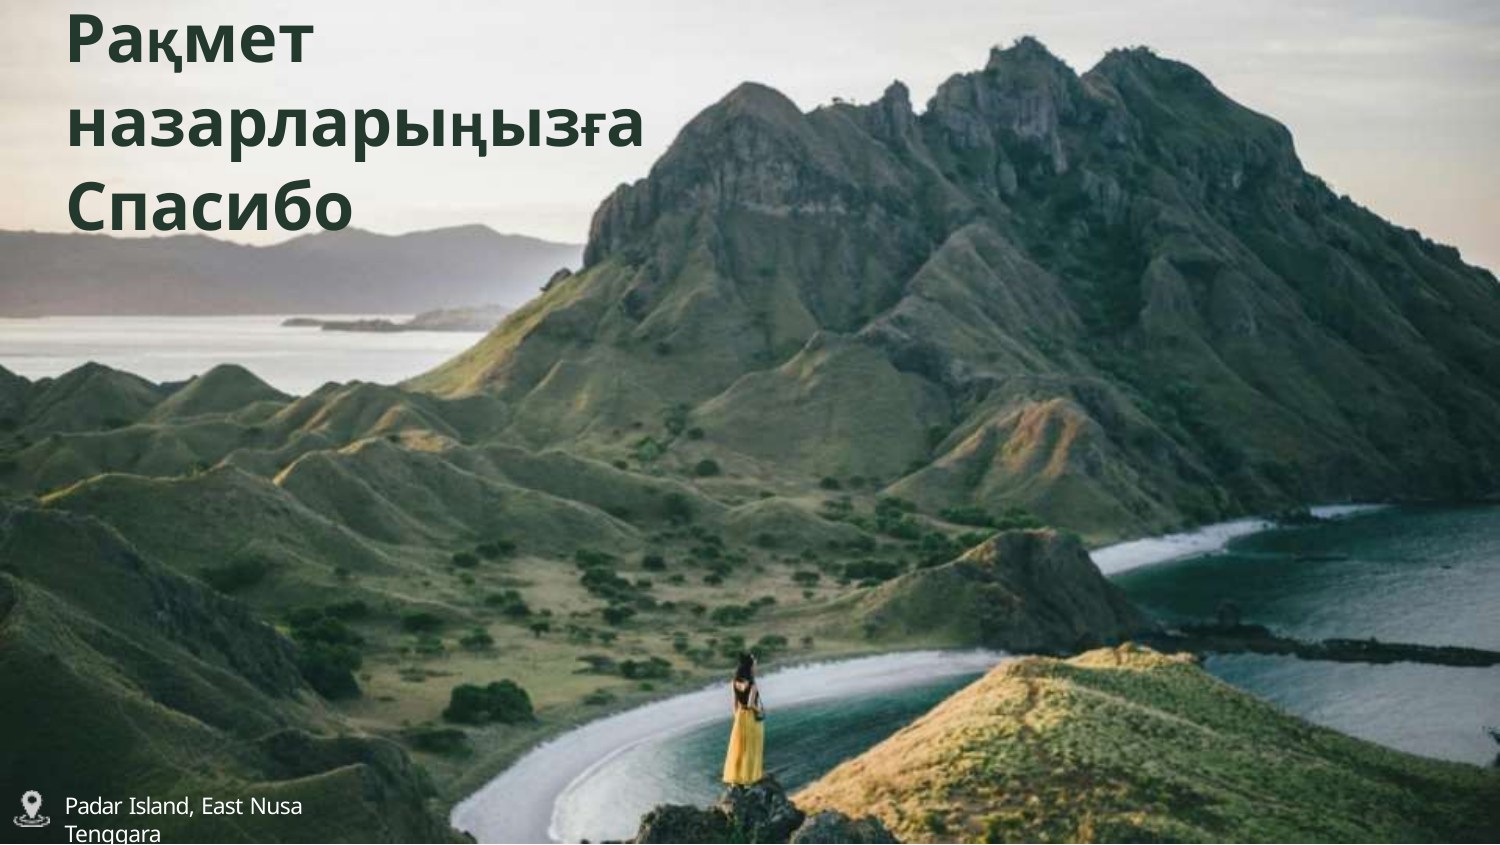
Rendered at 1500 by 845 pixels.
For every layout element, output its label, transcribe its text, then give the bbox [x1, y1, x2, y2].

title Рақмет назарларыңызға Спасибо [62, 0, 842, 245]
text_box Padar Island, East Nusa Tenggara [62, 789, 372, 845]
picture [0, 0, 1500, 844]
